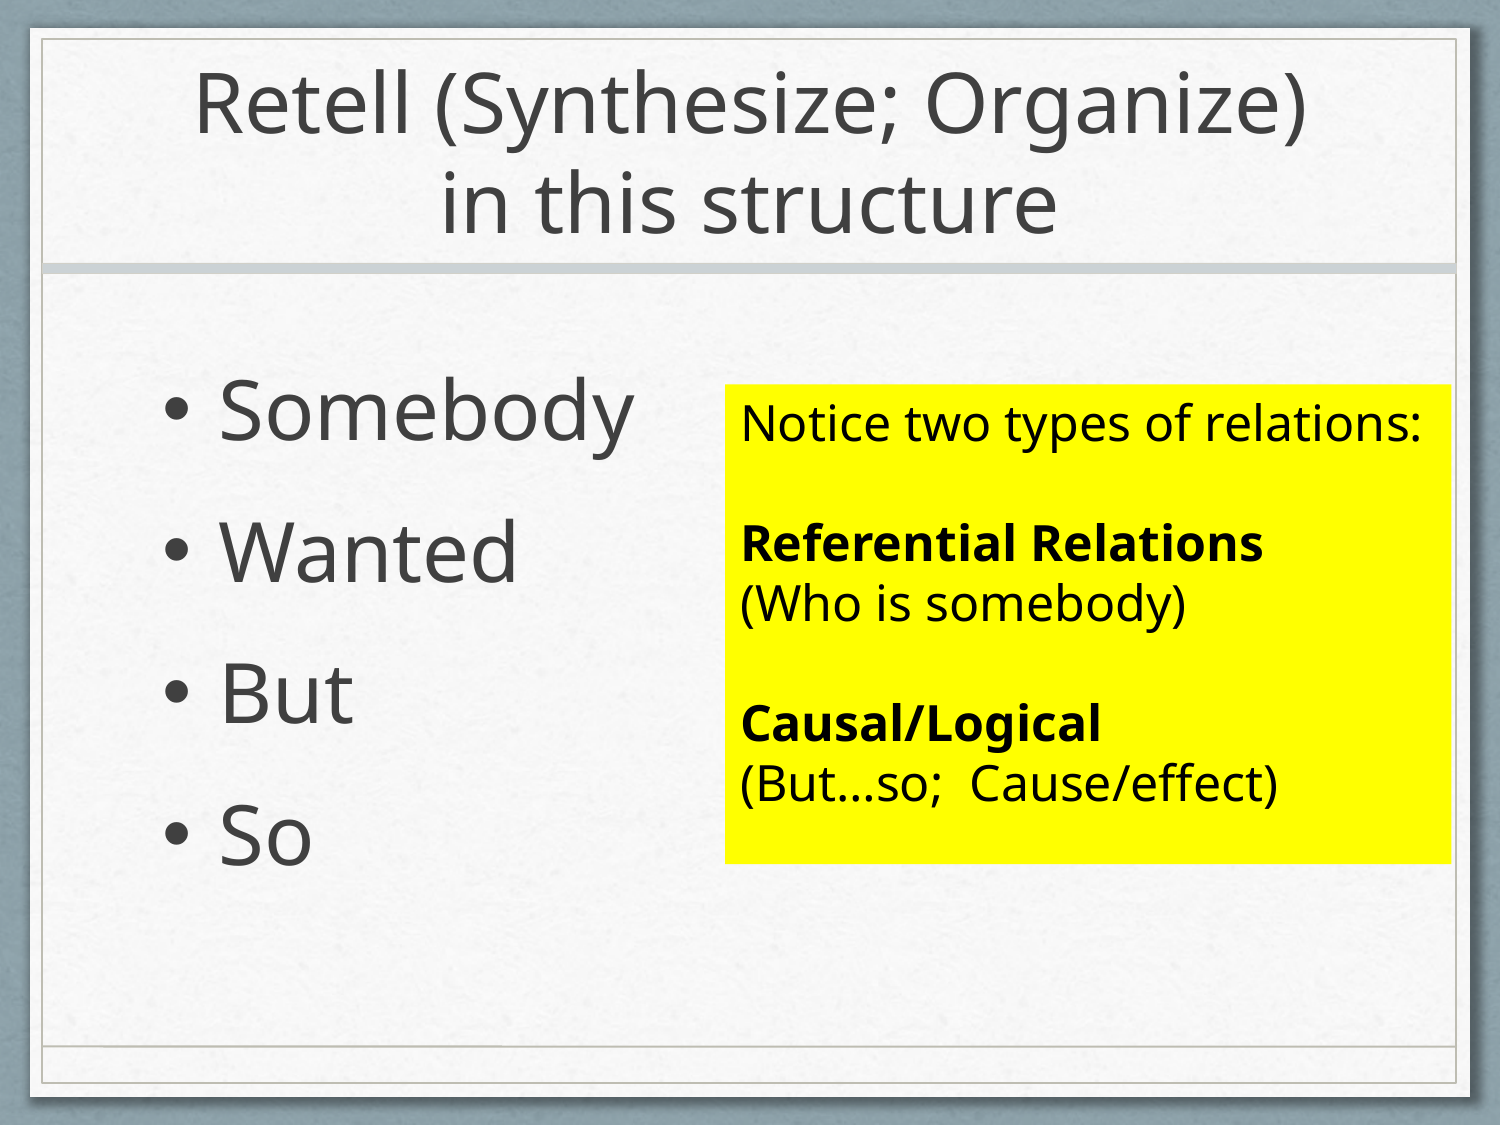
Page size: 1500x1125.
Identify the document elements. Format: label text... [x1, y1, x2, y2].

picture [30, 28, 1470, 1097]
list Somebody Wanted But So [147, 350, 1353, 995]
text_box Notice two types of relations: Referential Relations (Who is somebody) Causal/Logical (But…so; Cause/effect) [725, 384, 1452, 865]
title Retell (Synthesize; Organize) in this structure [147, 40, 1353, 260]
